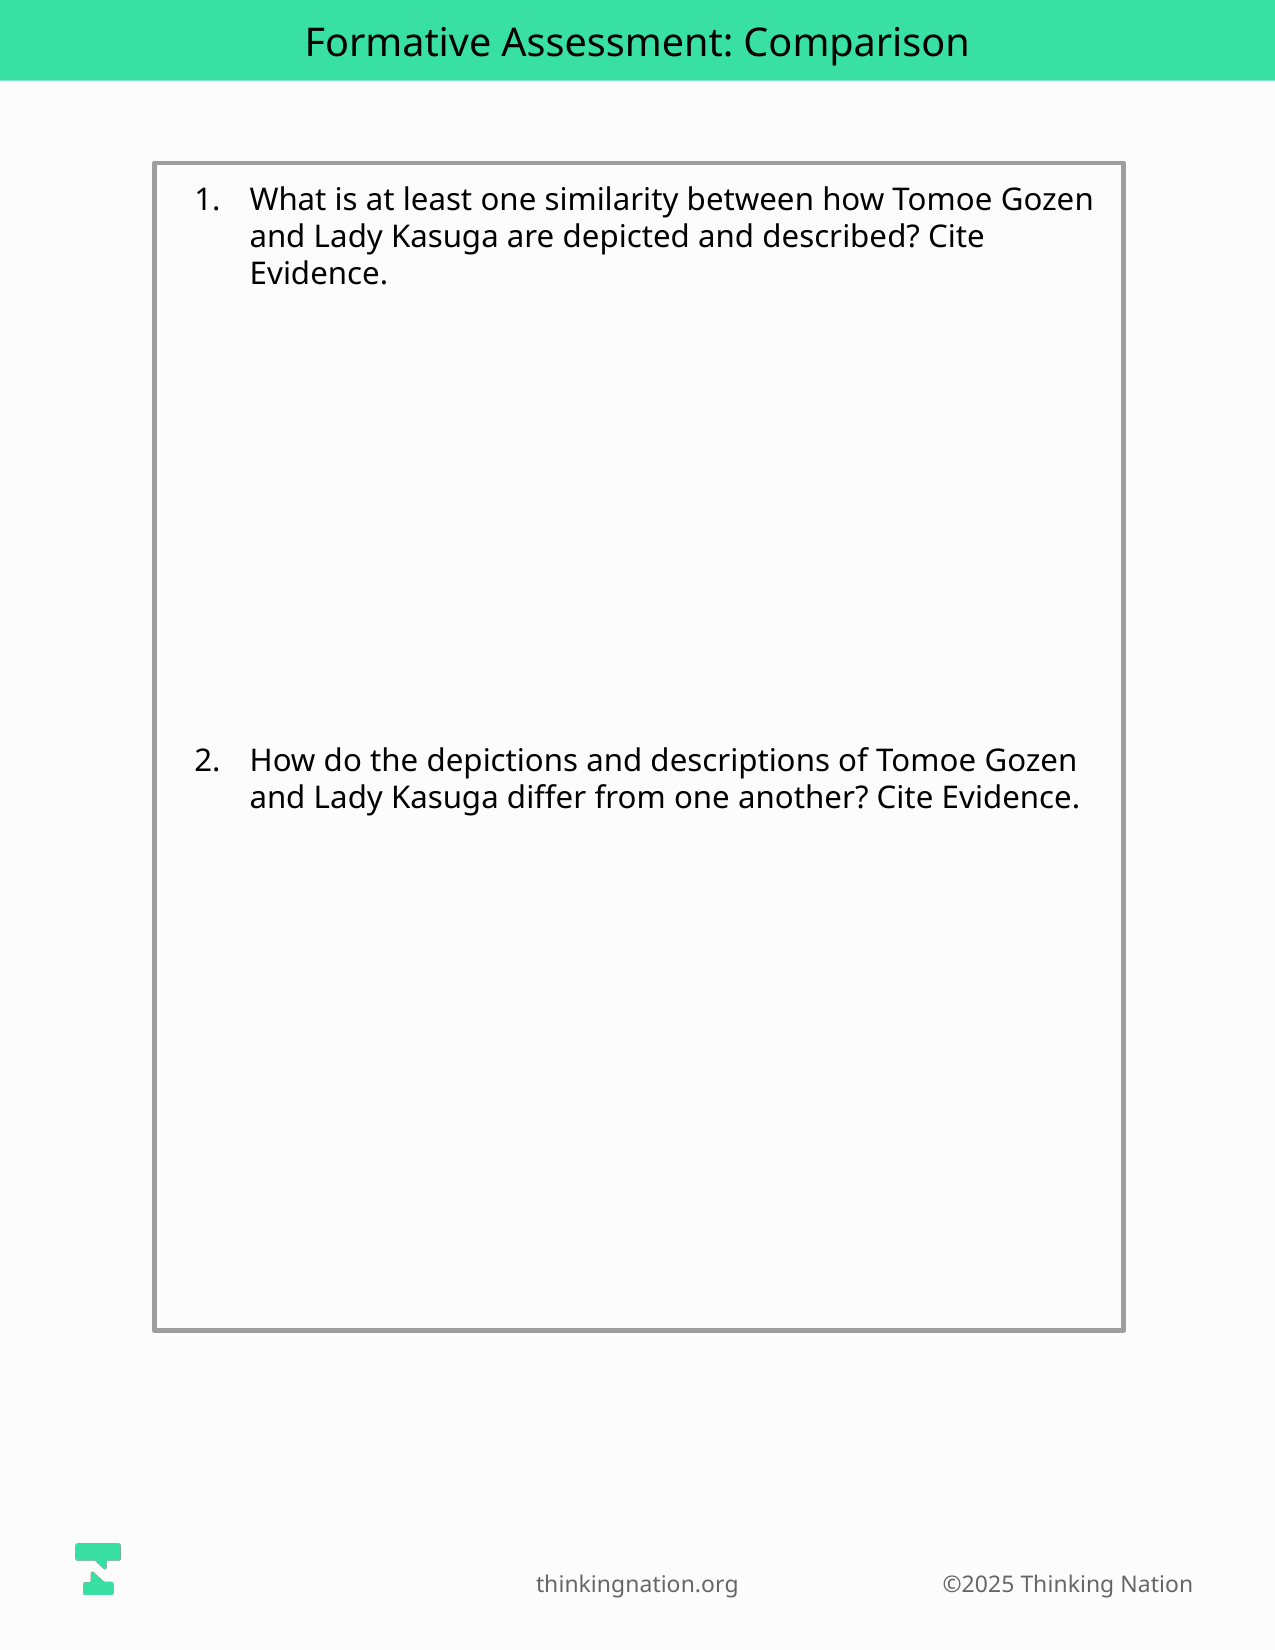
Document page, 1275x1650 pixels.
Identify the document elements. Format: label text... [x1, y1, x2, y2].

text_box Formative Assessment: Comparison [0, 0, 1275, 81]
text_box What is at least one similarity between how Tomoe Gozen and Lady Kasuga are depicted and described? Cite Evidence. How do the depictions and descriptions of Tomoe Gozen and Lady Kasuga differ from one another? Cite Evidence. [154, 162, 1124, 1331]
picture [62, 1533, 134, 1605]
text_box thinkingnation.org [486, 1553, 789, 1605]
text_box ©2025 Thinking Nation [907, 1553, 1210, 1605]
